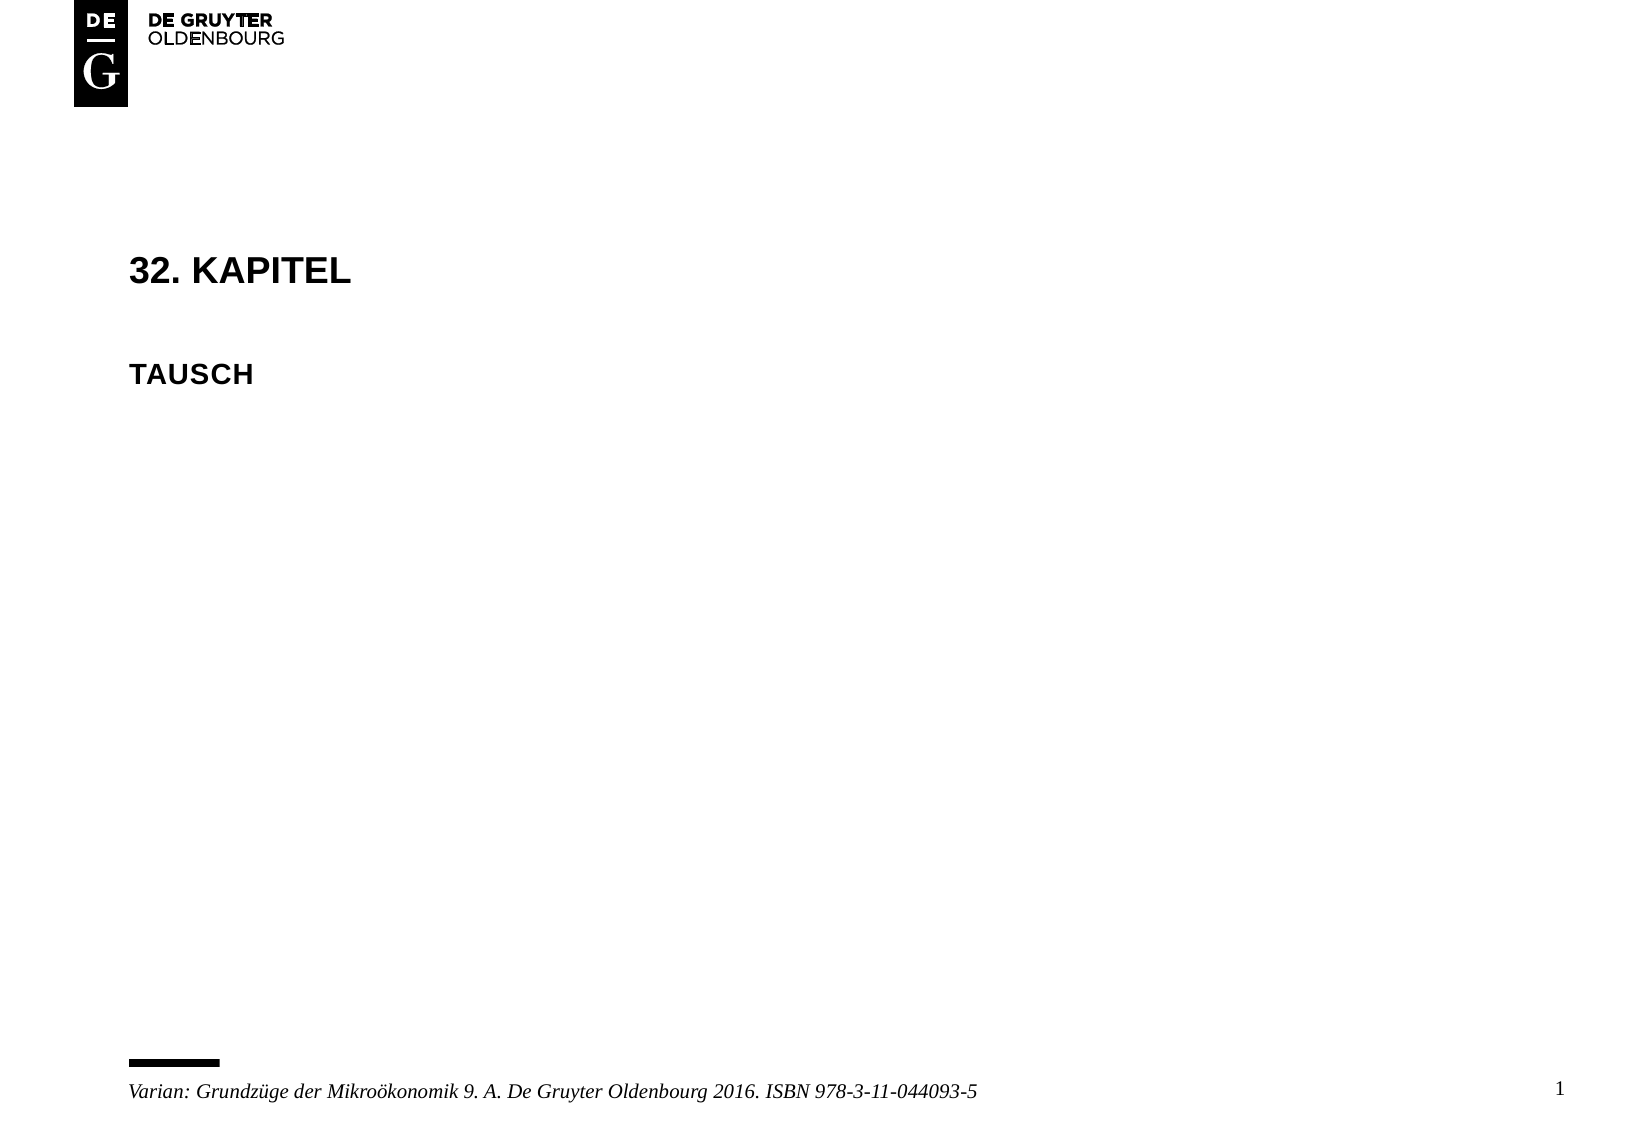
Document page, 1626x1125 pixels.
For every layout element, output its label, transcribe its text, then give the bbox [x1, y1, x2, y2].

list tausch [129, 355, 1556, 1018]
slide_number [128, 1077, 1539, 1108]
slide_number 1 [1554, 1074, 1614, 1104]
title 32. kapitel [129, 245, 1556, 328]
